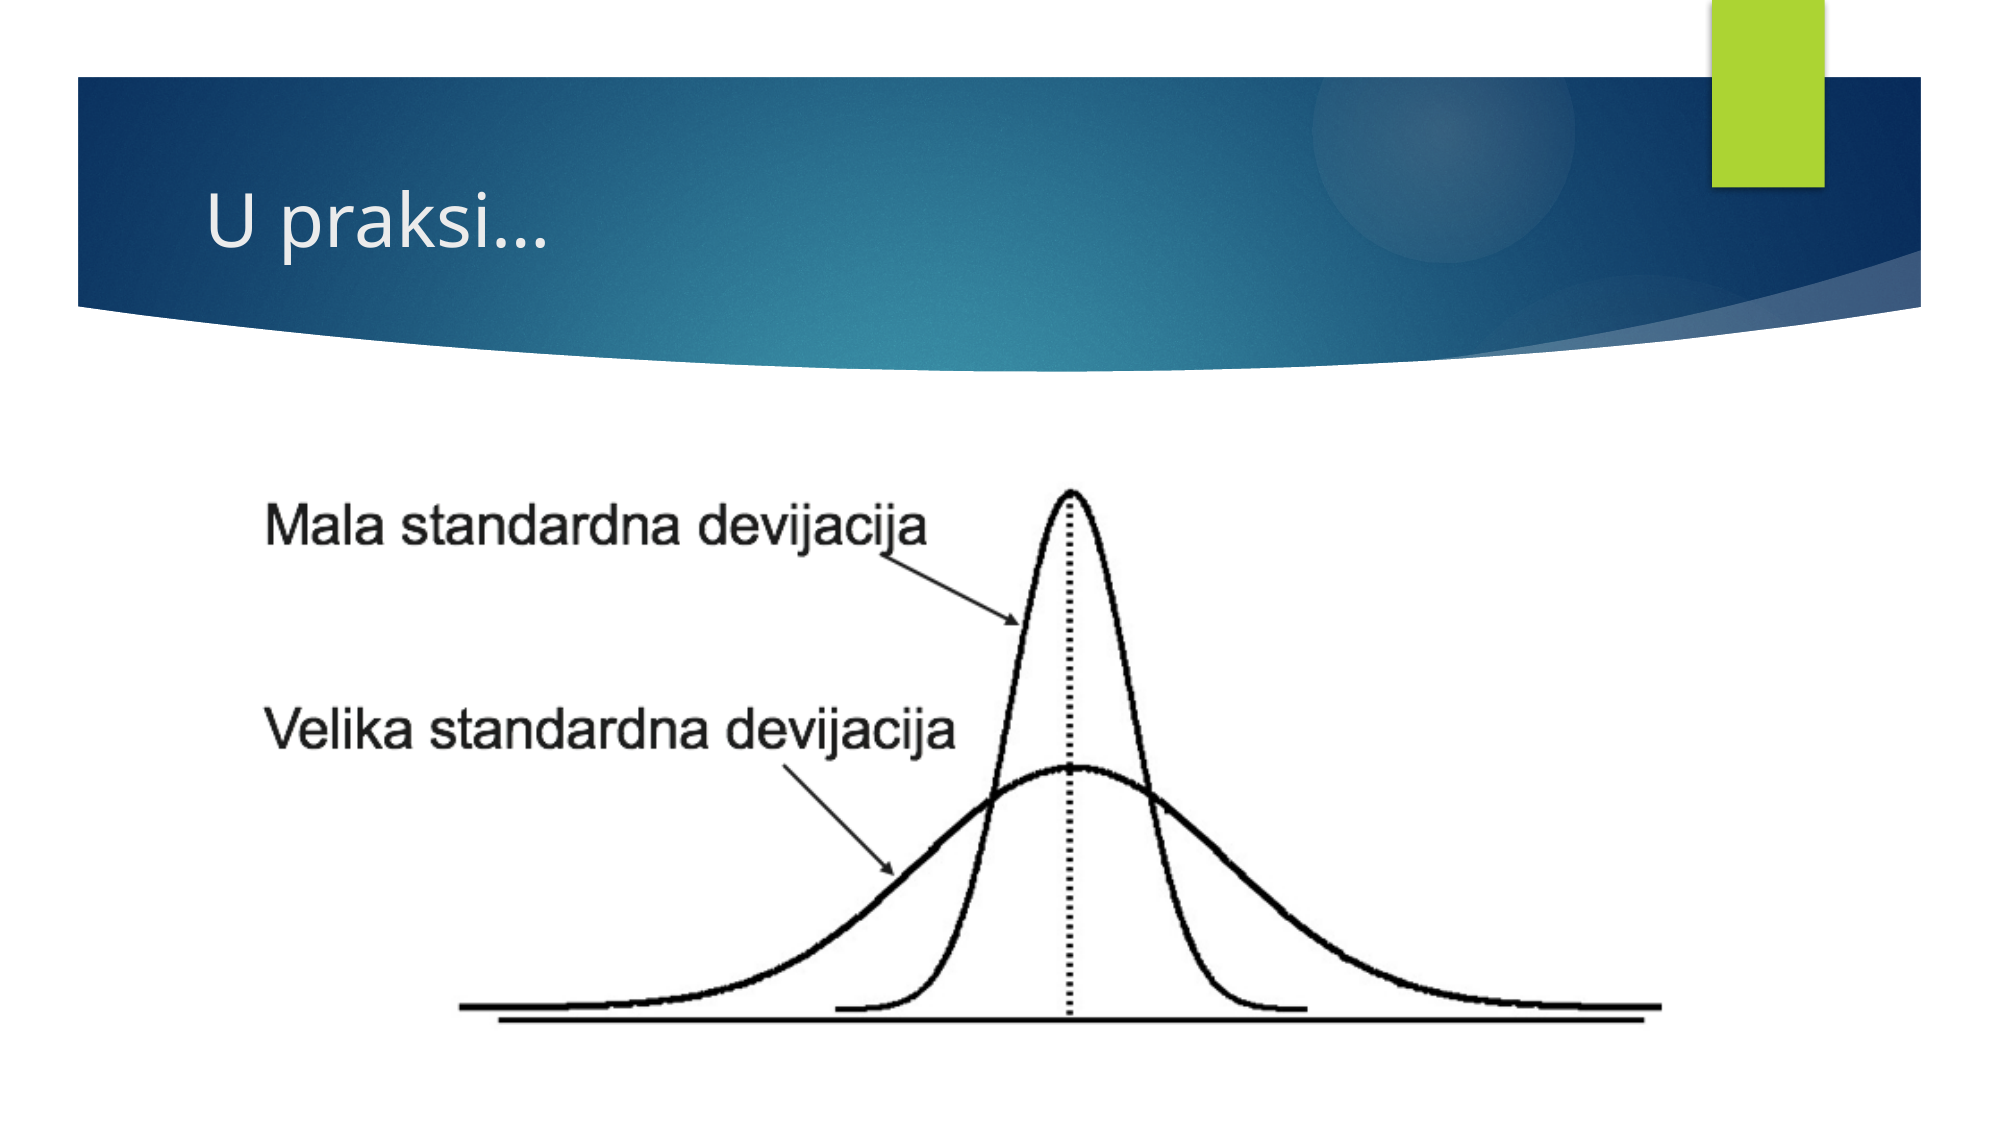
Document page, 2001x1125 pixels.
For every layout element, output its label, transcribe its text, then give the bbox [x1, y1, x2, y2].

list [213, 384, 1698, 1125]
title U praksi… [189, 159, 1627, 276]
